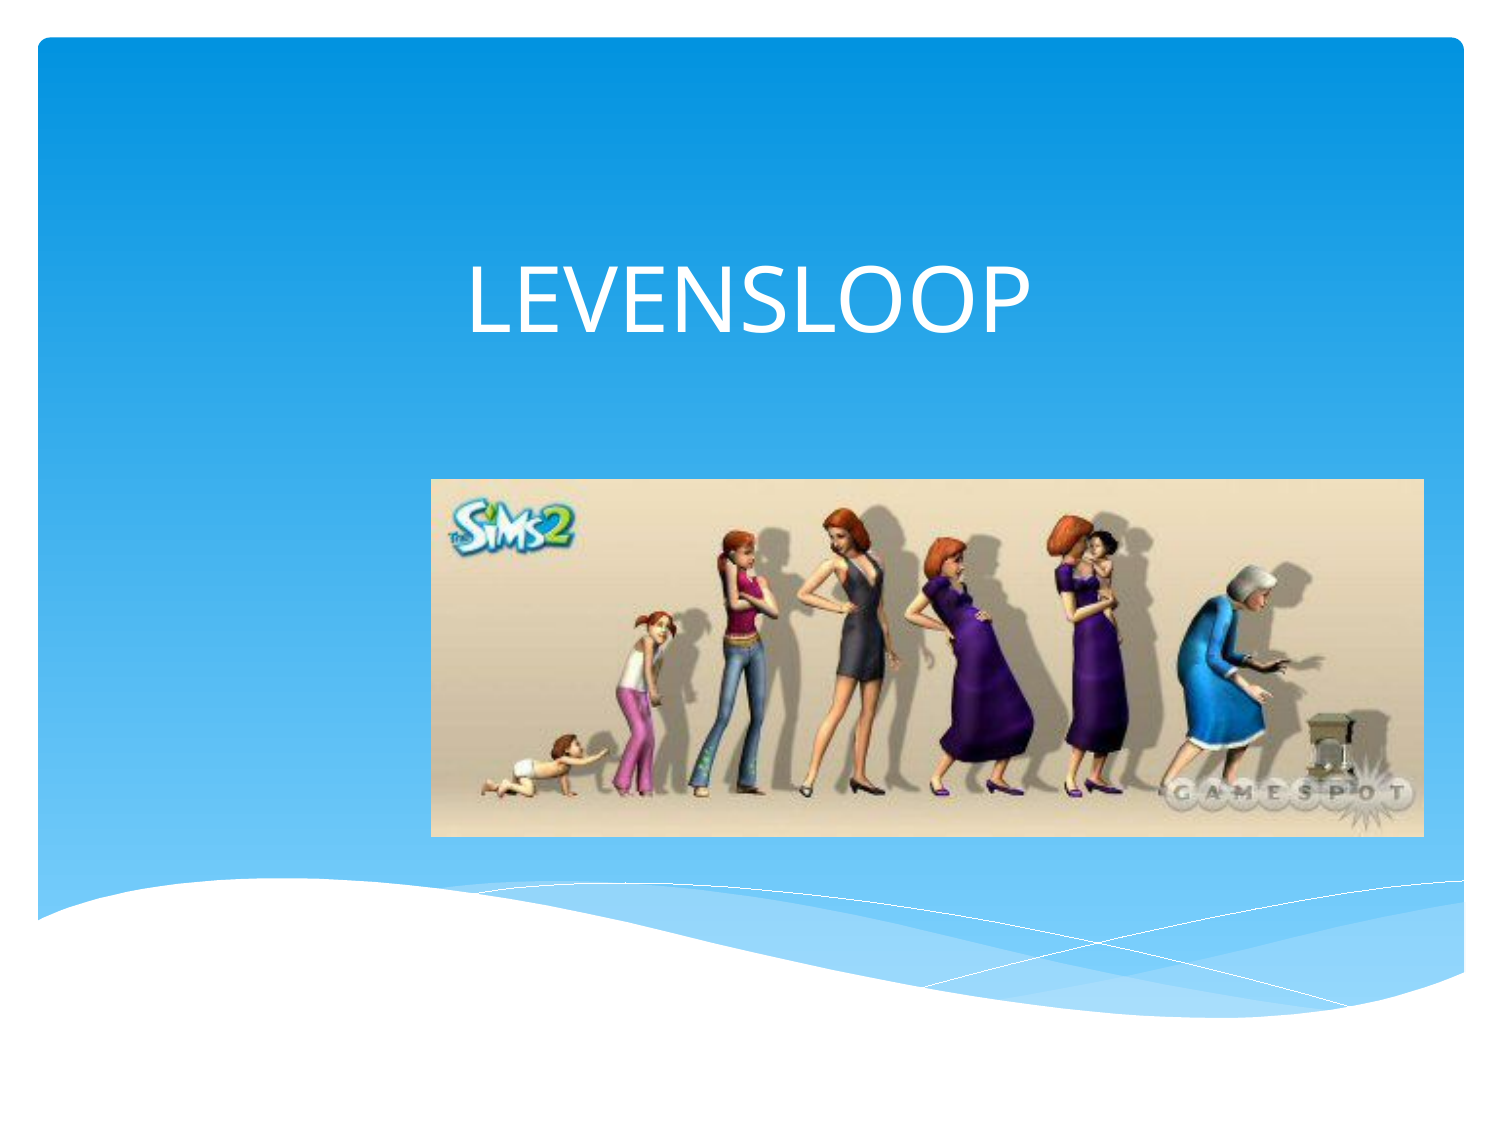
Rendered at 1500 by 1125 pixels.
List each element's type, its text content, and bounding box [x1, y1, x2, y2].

title LEVENSLOOP [112, 66, 1388, 359]
picture [430, 479, 1424, 837]
